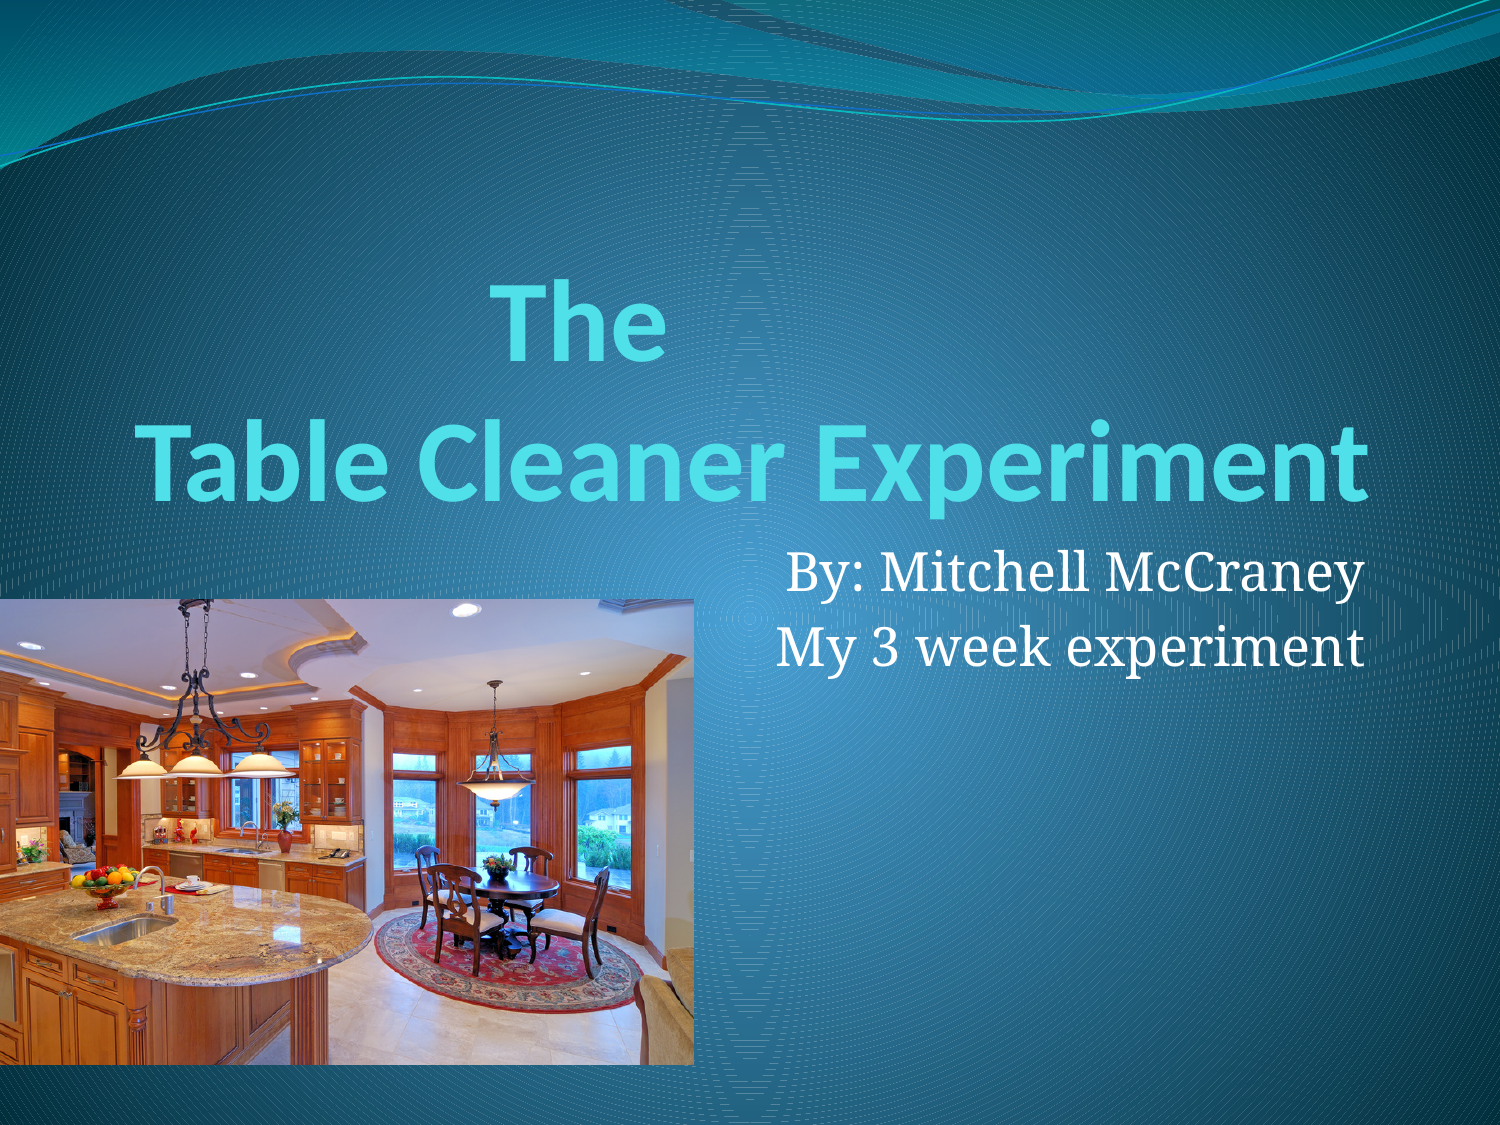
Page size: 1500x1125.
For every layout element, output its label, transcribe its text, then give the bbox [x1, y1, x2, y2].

subtitle By: Mitchell McCraney My 3 week experiment [87, 529, 1376, 818]
title The Table Cleaner Experiment [87, 224, 1376, 525]
picture [0, 599, 695, 1065]
